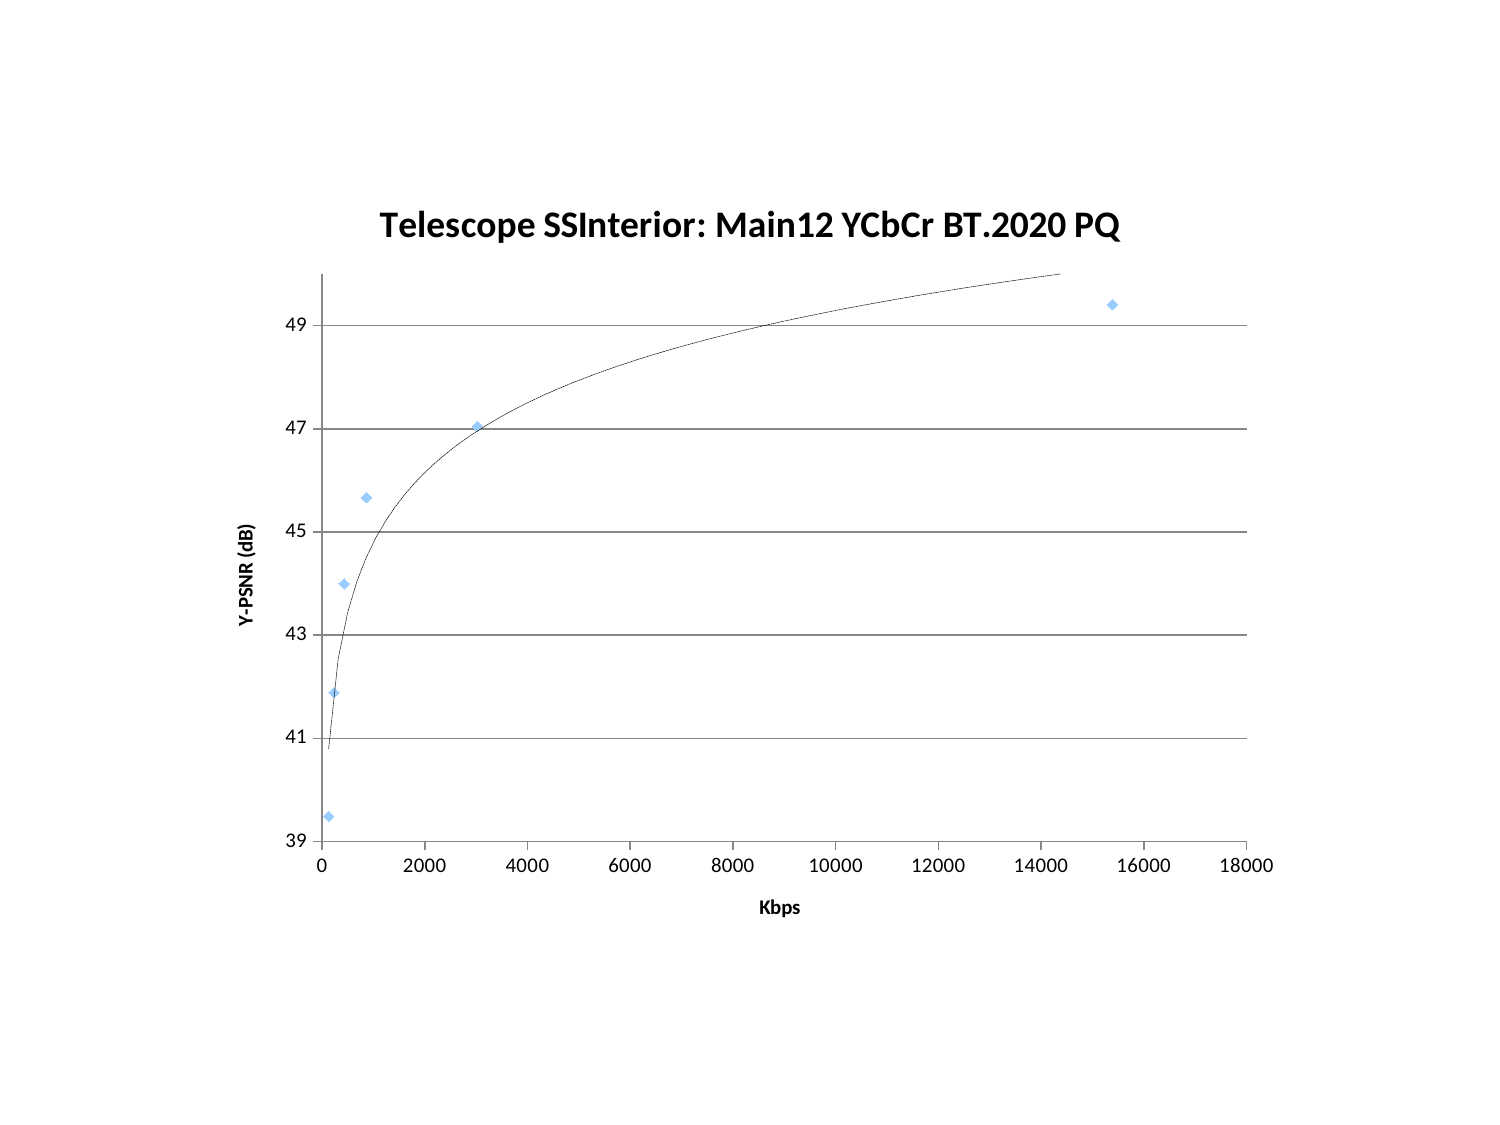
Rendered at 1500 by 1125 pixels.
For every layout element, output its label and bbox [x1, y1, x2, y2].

chart [203, 174, 1296, 951]
